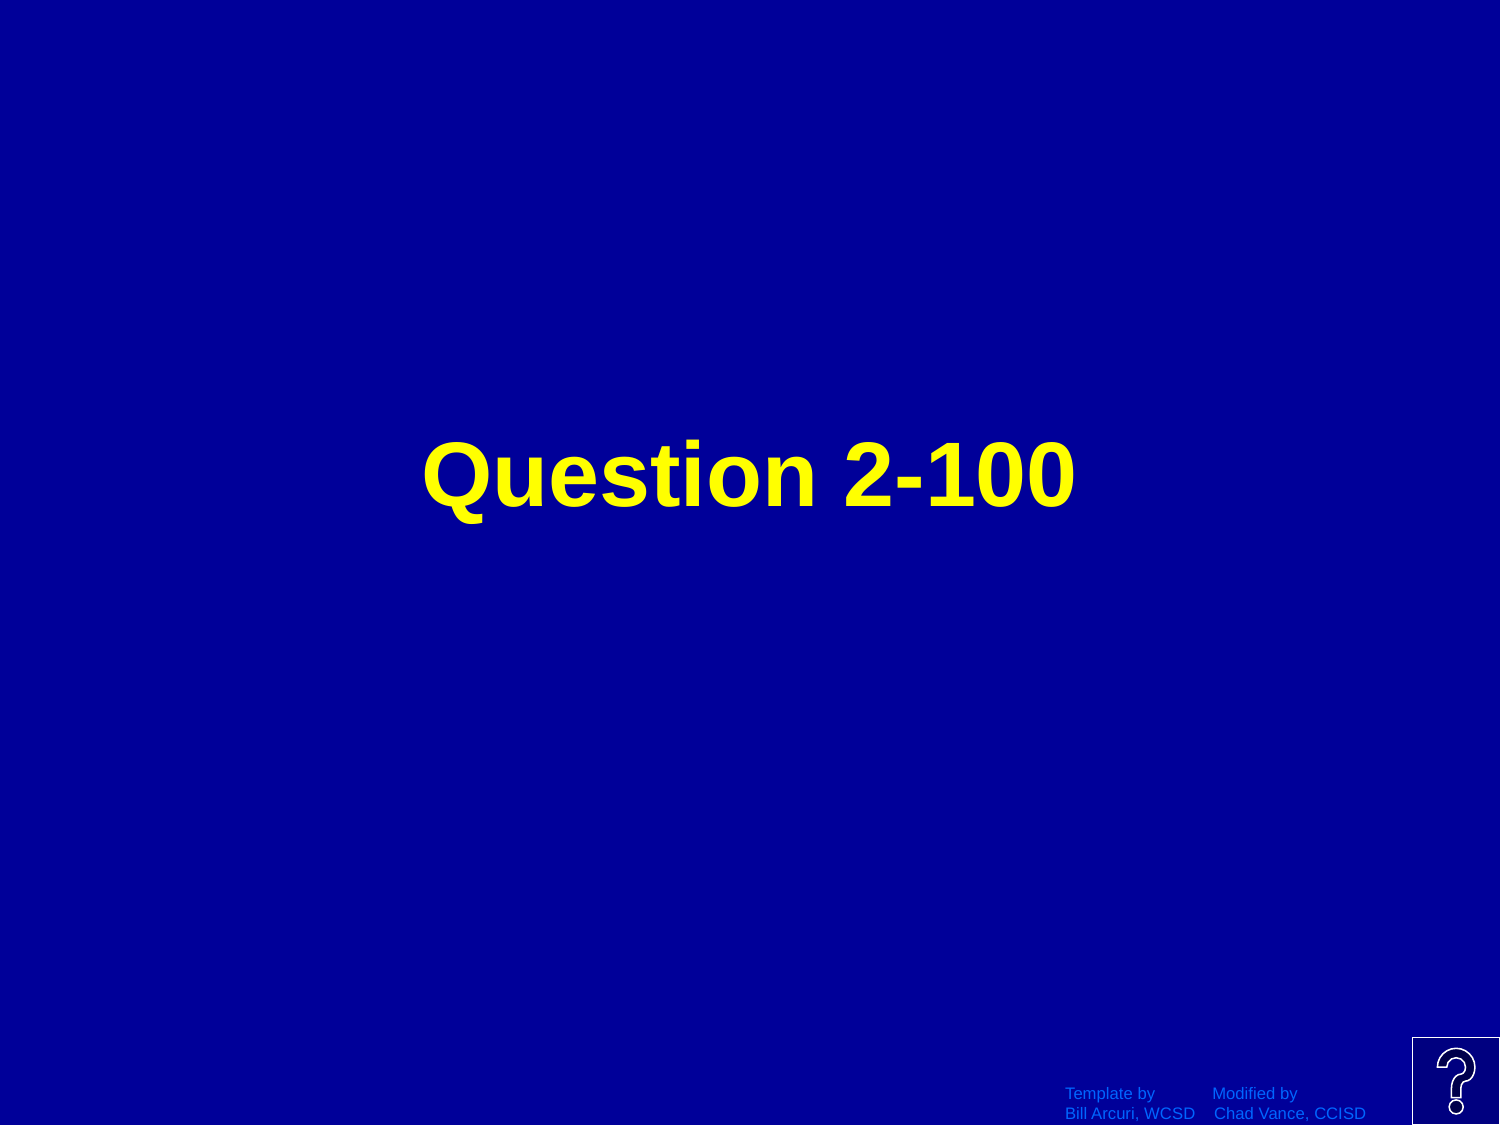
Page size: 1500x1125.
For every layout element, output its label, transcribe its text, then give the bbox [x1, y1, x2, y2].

title Question 2-100 [112, 349, 1388, 591]
text_box [1412, 1037, 1500, 1125]
slide_number Template by Modified by Bill Arcuri, WCSD Chad Vance, CCISD [1049, 1074, 1412, 1125]
